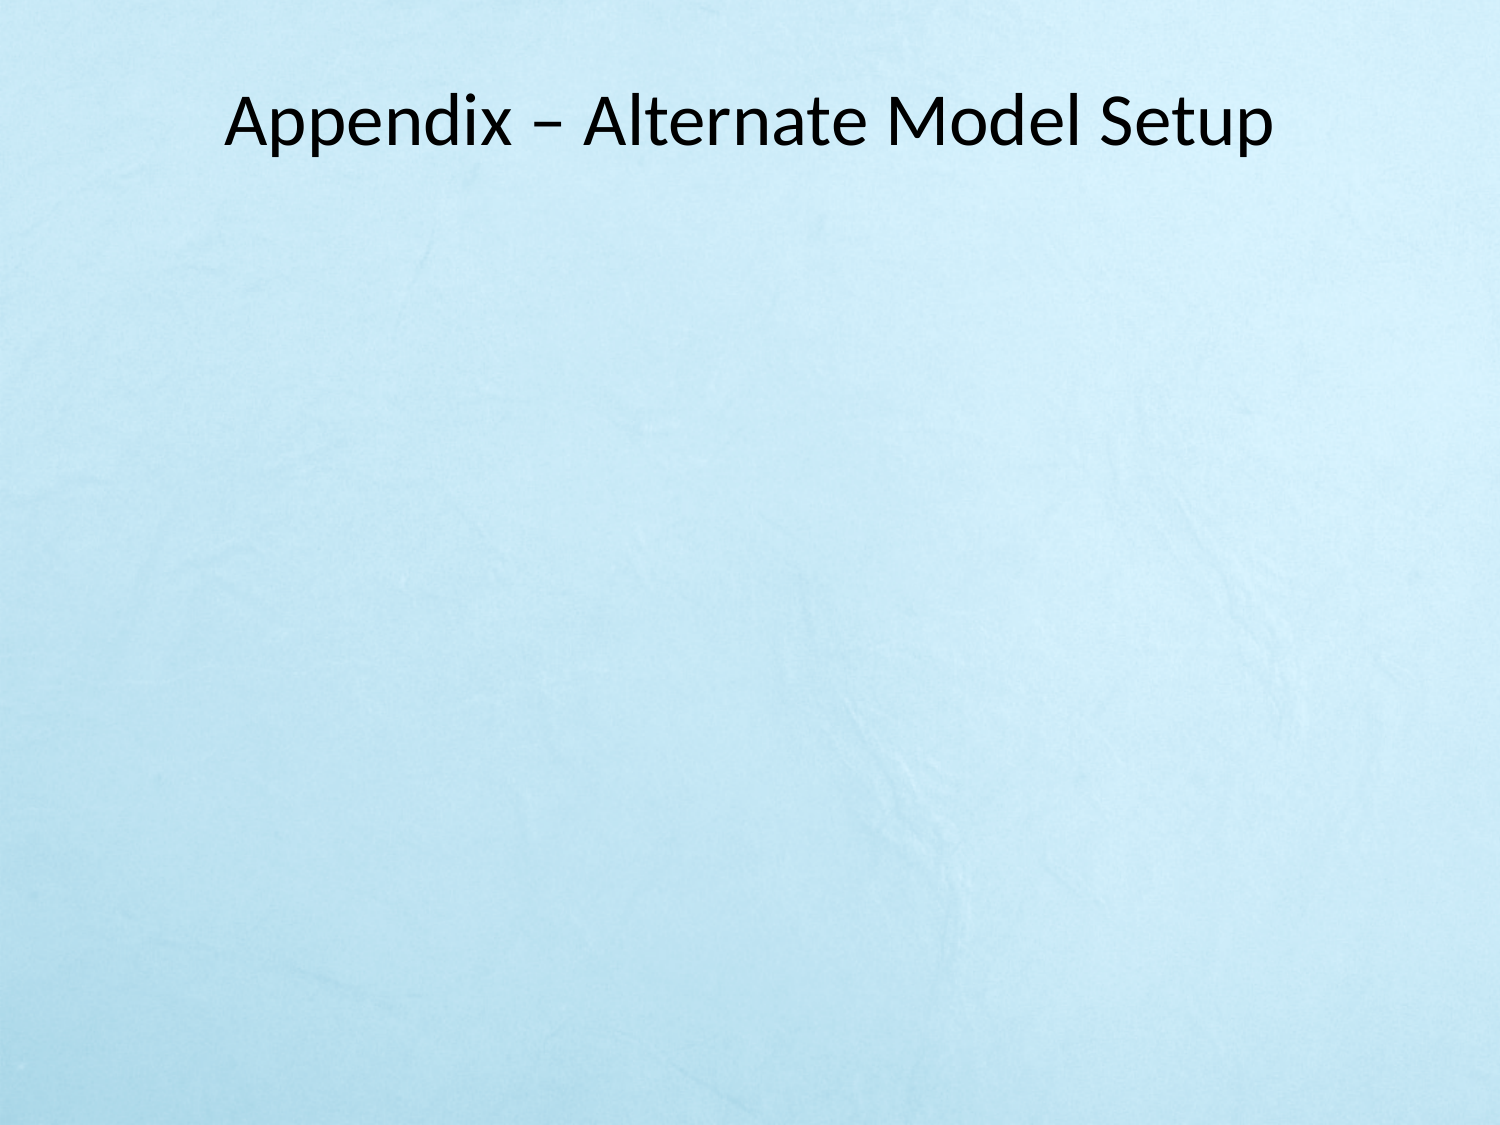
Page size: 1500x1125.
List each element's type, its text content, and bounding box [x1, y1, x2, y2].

title Appendix – Alternate Model Setup [81, 15, 1419, 168]
